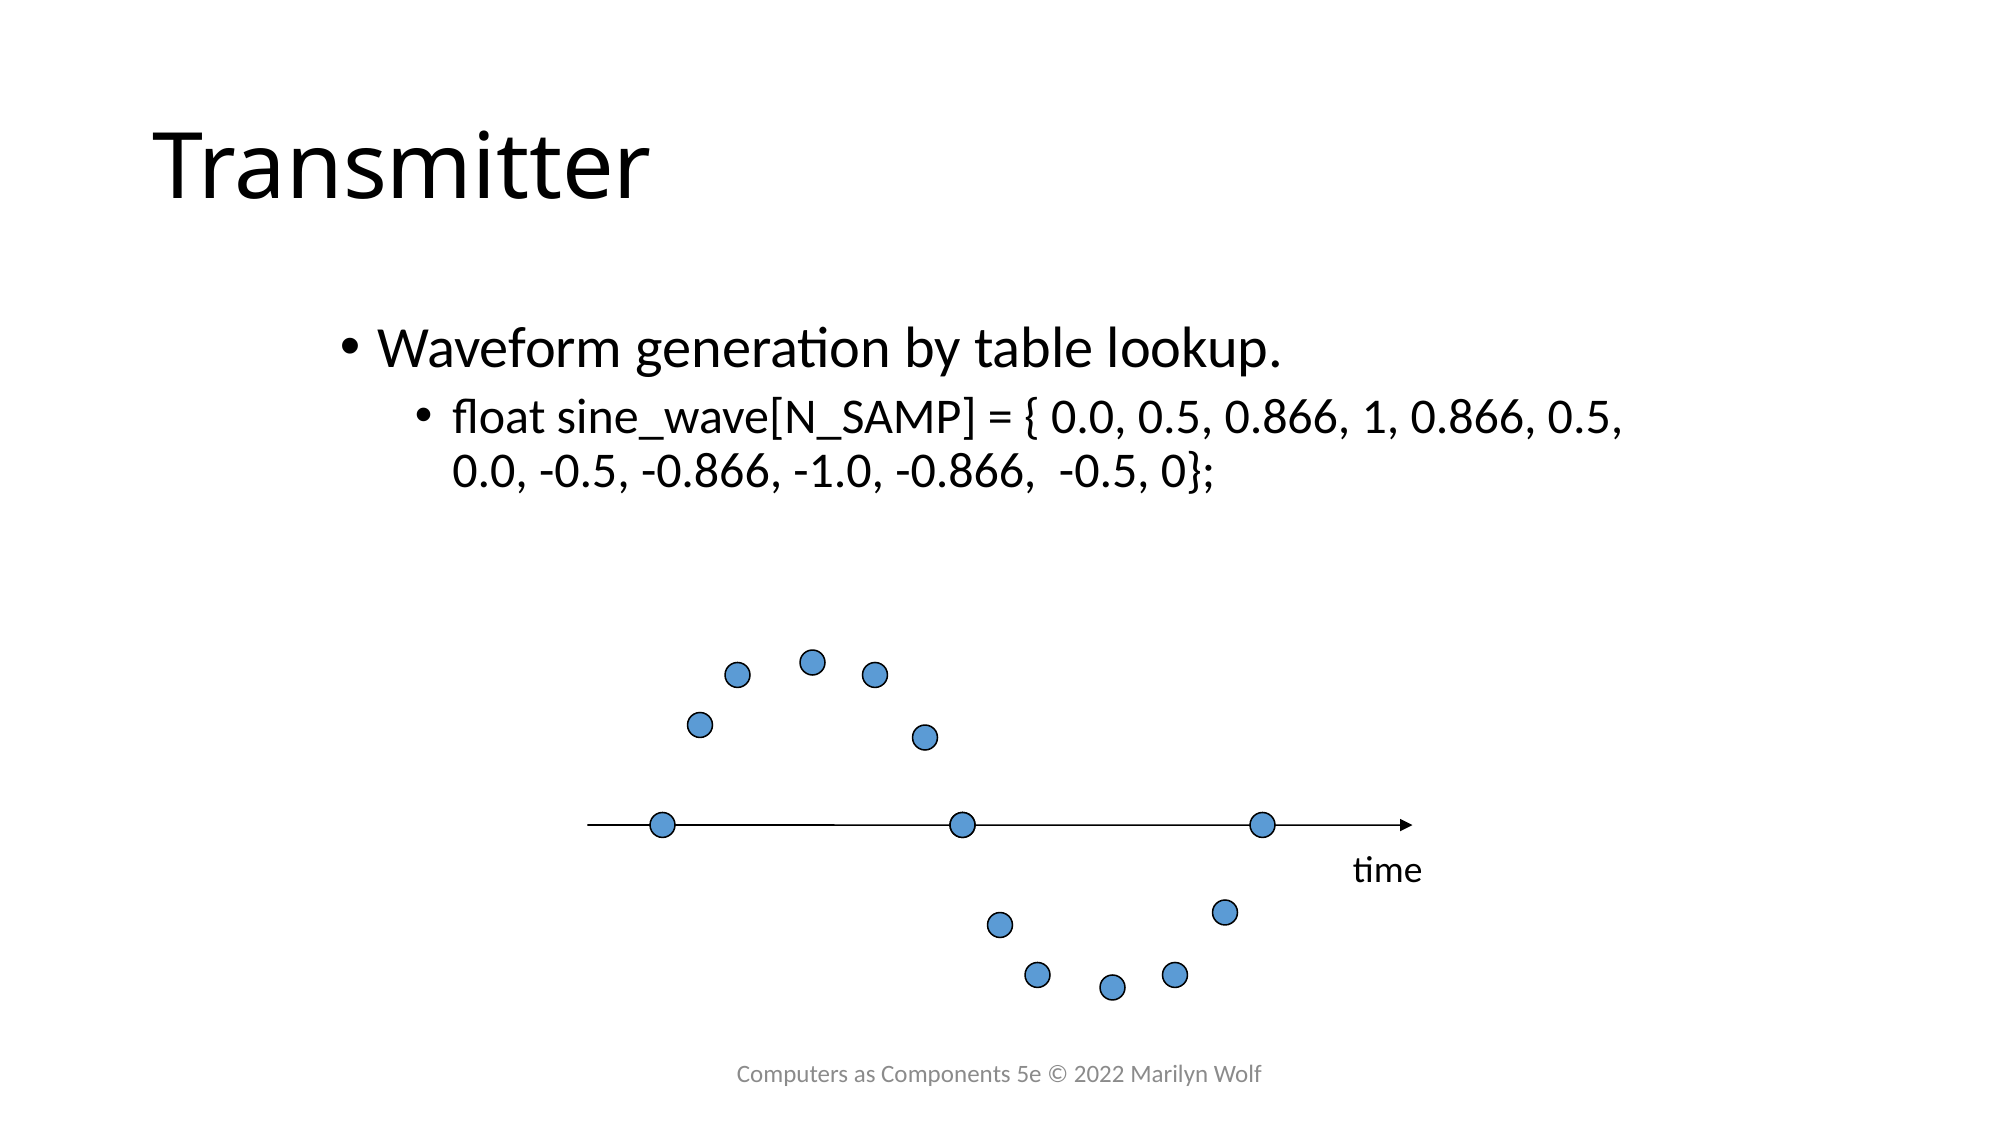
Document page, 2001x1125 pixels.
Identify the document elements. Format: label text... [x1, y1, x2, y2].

title Transmitter [137, 59, 1863, 278]
footer Computers as Components 5e © 2022 Marilyn Wolf [662, 1042, 1338, 1103]
text_box [1276, 818, 1413, 832]
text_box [949, 812, 1275, 1000]
list Waveform generation by table lookup. float sine_wave[N_SAMP] = { 0.0, 0.5, 0.866, 1, 0.866, 0.5, 0.0, -0.5, -0.866, -1.0, -0.866, -0.5, 0}; [324, 309, 1667, 638]
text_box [649, 649, 975, 838]
text_box time [1338, 837, 1438, 898]
